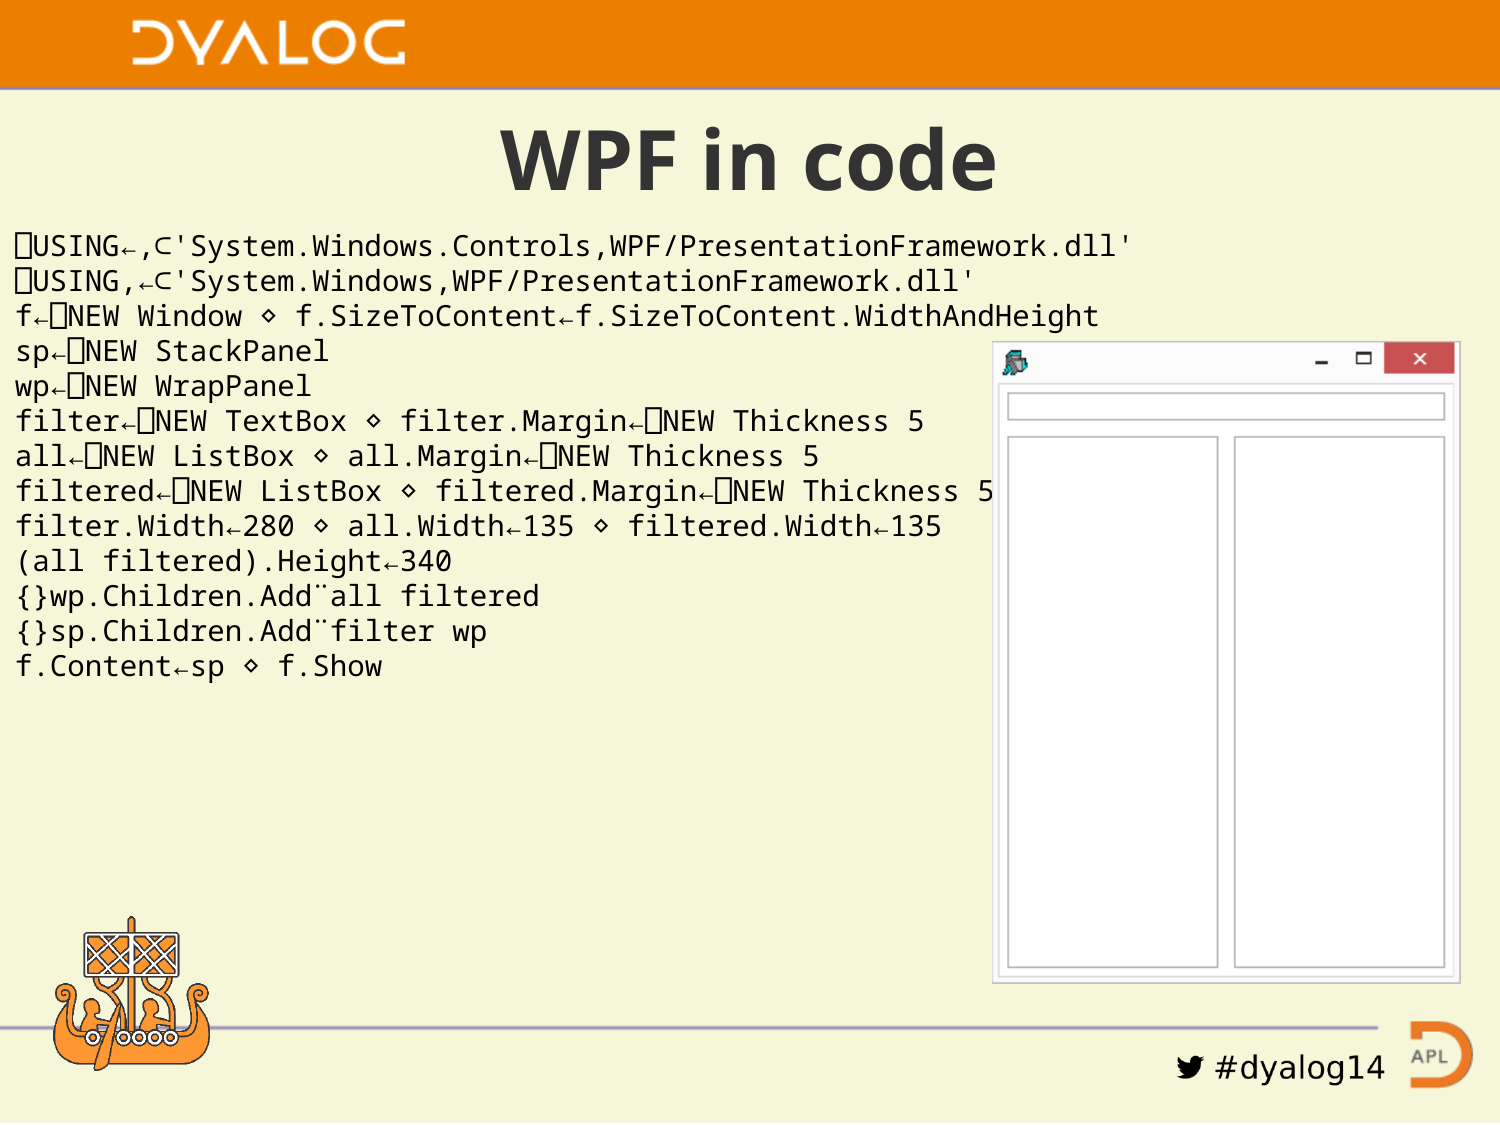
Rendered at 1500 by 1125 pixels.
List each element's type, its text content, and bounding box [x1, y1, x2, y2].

picture [0, 0, 1500, 1123]
title WPF in code [112, 99, 1388, 288]
subtitle ⎕USING←,⊂'System.Windows.Controls,WPF/PresentationFramework.dll' ⎕USING,←⊂'System.Windows,WPF/PresentationFramework.dll' f←⎕NEW Window ⋄ f.SizeToContent←f.SizeToContent.WidthAndHeight sp←⎕NEW StackPanel wp←⎕NEW WrapPanel filter←⎕NEW TextBox ⋄ filter.Margin←⎕NEW Thickness 5 all←⎕NEW ListBox ⋄ all.Margin←⎕NEW Thickness 5 filtered←⎕NEW ListBox ⋄ filtered.Margin←⎕NEW Thickness 5 filter.Width←280 ⋄ all.Width←135 ⋄ filtered.Width←135 (all filtered).Height←340 {}wp.Children.Add¨all filtered {}sp.Children.Add¨filter wp f.Content←sp ⋄ f.Show [0, 219, 1275, 925]
